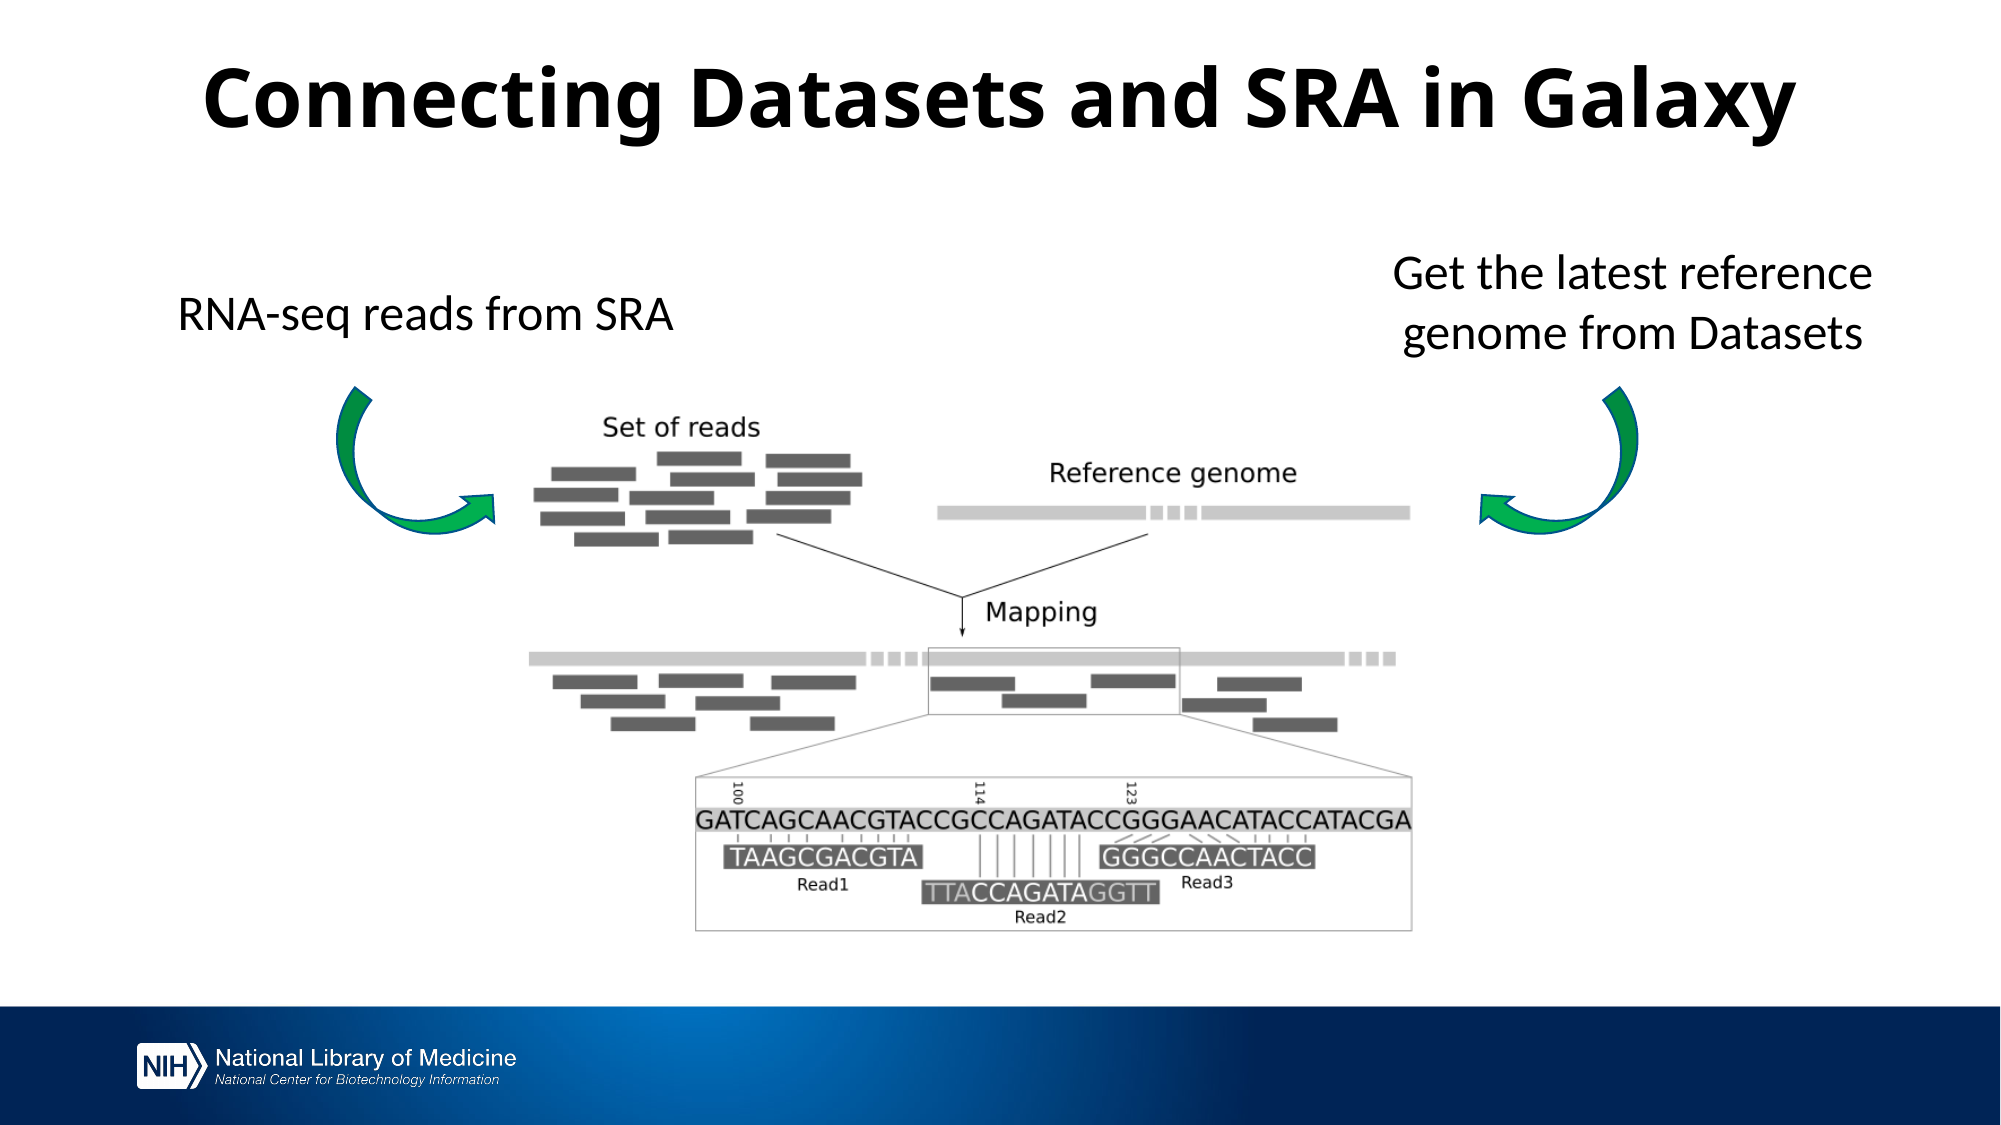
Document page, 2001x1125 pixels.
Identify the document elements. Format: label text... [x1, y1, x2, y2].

text_box RNA-seq reads from SRA [144, 273, 707, 349]
title Connecting Datasets and SRA in Galaxy [91, 15, 1910, 188]
picture [0, 0, 2001, 1125]
text_box [1479, 385, 1639, 535]
text_box Get the latest reference genome from Datasets [1364, 231, 1902, 367]
text_box [336, 385, 468, 535]
